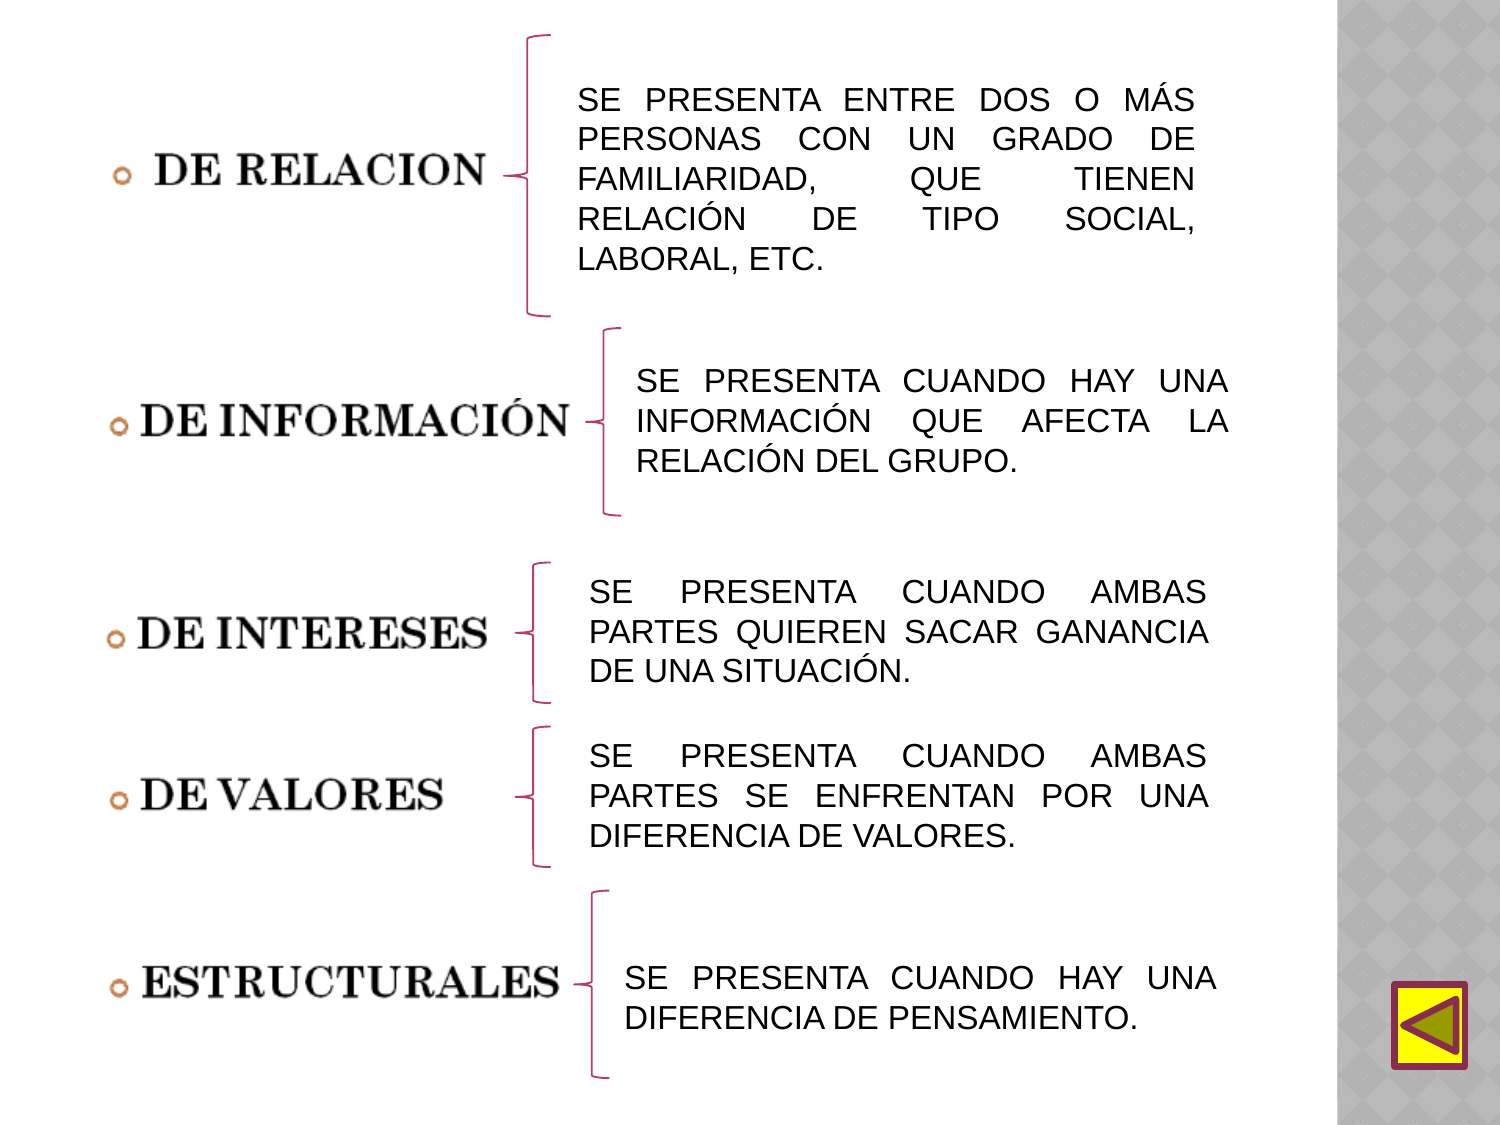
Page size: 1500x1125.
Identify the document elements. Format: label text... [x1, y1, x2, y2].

text_box [514, 725, 551, 869]
text_box [504, 34, 551, 318]
text_box SE PRESENTA CUANDO AMBAS PARTES SE ENFRENTAN POR UNA DIFERENCIA DE VALORES. [574, 726, 1223, 861]
text_box [1391, 981, 1468, 1070]
text_box [514, 561, 551, 705]
picture [105, 608, 499, 660]
text_box [578, 889, 610, 1080]
picture [104, 773, 461, 824]
text_box SE PRESENTA CUANDO AMBAS PARTES QUIEREN SACAR GANANCIA DE UNA SITUACIÓN. [574, 562, 1223, 697]
picture [105, 128, 499, 209]
text_box [584, 327, 622, 517]
text_box SE PRESENTA ENTRE DOS O MÁS PERSONAS CON UN GRADO DE FAMILIARIDAD, QUE TIENEN RELACIÓN DE TIPO SOCIAL, LABORAL, ETC. [562, 70, 1212, 285]
picture [105, 960, 572, 1009]
text_box SE PRESENTA CUANDO HAY UNA DIFERENCIA DE PENSAMIENTO. [609, 949, 1231, 1044]
text_box SE PRESENTA CUANDO HAY UNA INFORMACIÓN QUE AFECTA LA RELACIÓN DEL GRUPO. [621, 351, 1243, 486]
picture [104, 397, 575, 446]
